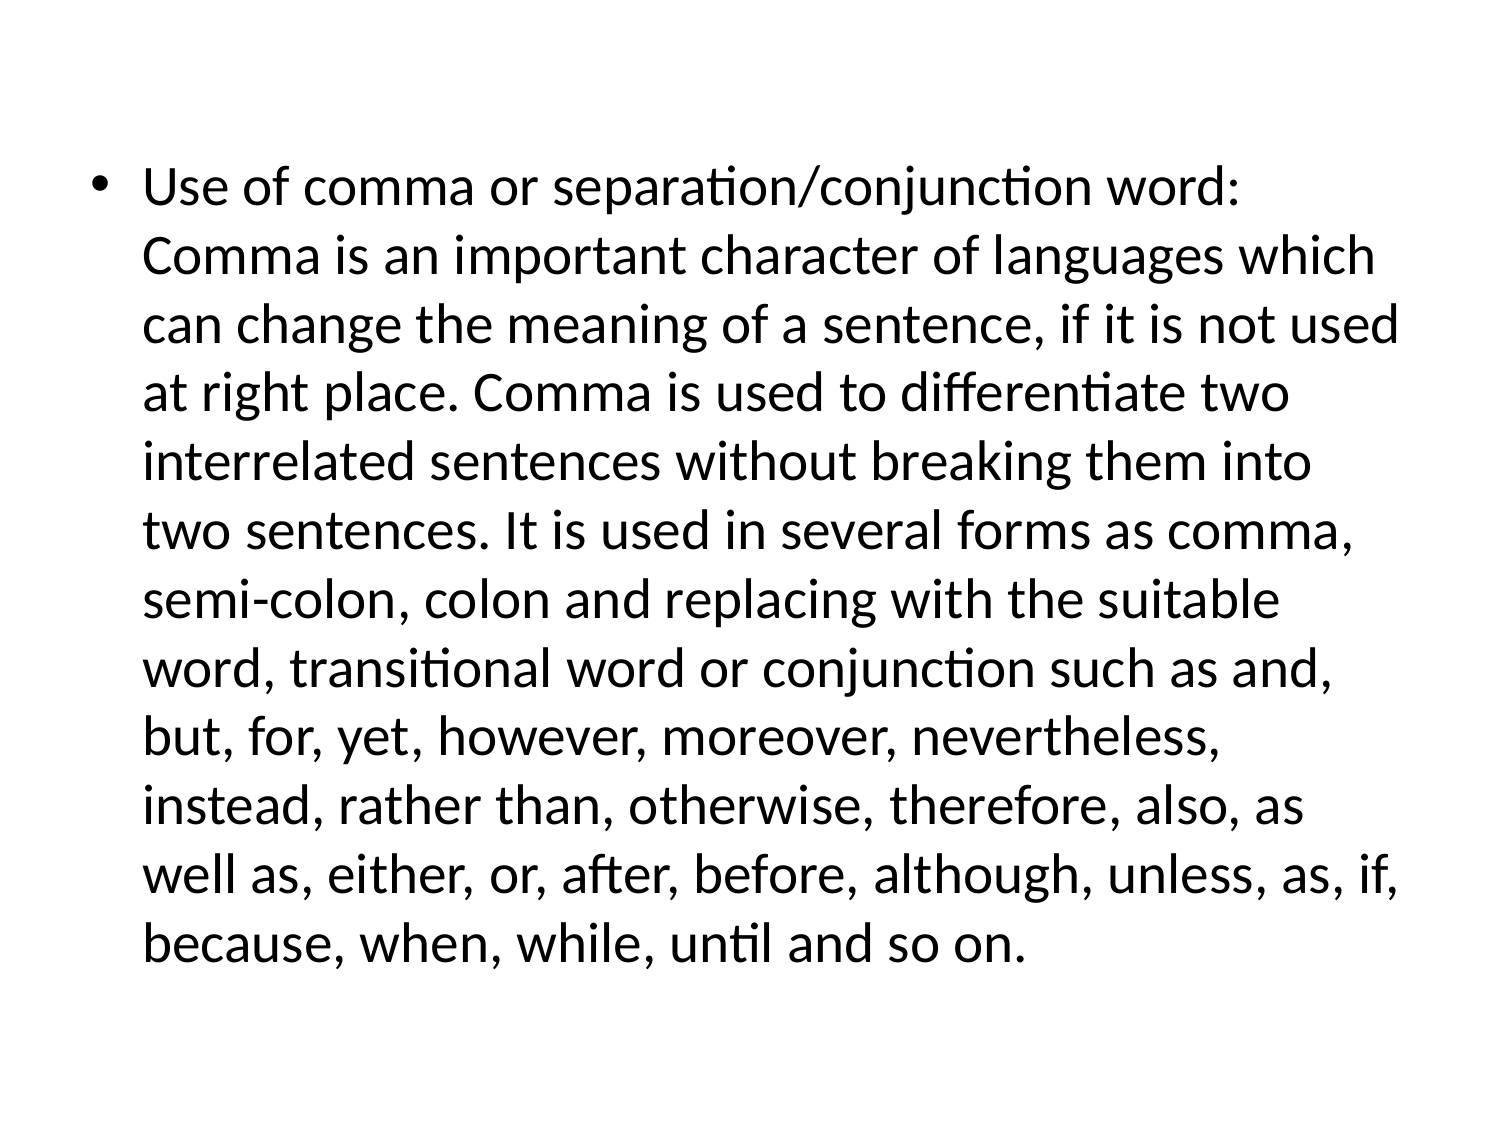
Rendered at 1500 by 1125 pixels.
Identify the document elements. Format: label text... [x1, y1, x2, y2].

list Use of comma or separation/conjunction word: Comma is an important character of languages which can change the meaning of a sentence, if it is not used at right place. Comma is used to differentiate two interrelated sentences without breaking them into two sentences. It is used in several forms as comma, semi-colon, colon and replacing with the suitable word, transitional word or conjunction such as and, but, for, yet, however, moreover, nevertheless, instead, rather than, otherwise, therefore, also, as well as, either, or, after, before, although, unless, as, if, because, when, while, until and so on. [75, 140, 1425, 1005]
